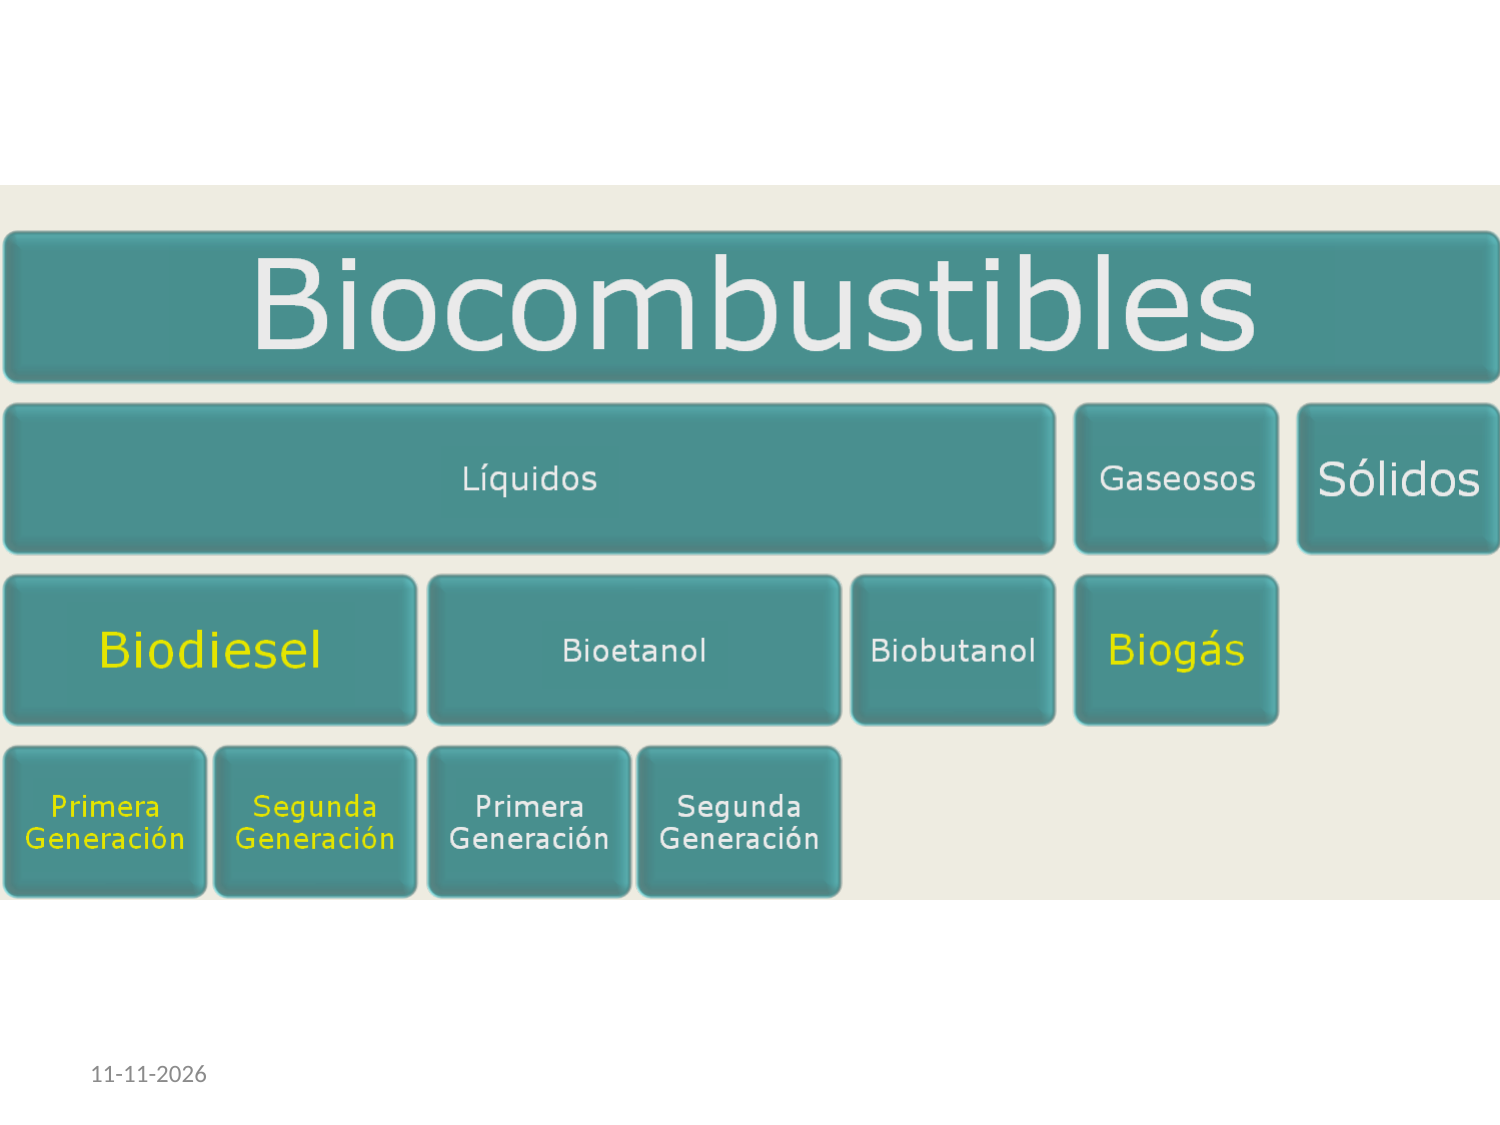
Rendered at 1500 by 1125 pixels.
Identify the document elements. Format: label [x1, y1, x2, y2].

slide_number [75, 1042, 425, 1103]
picture [0, 184, 1500, 901]
